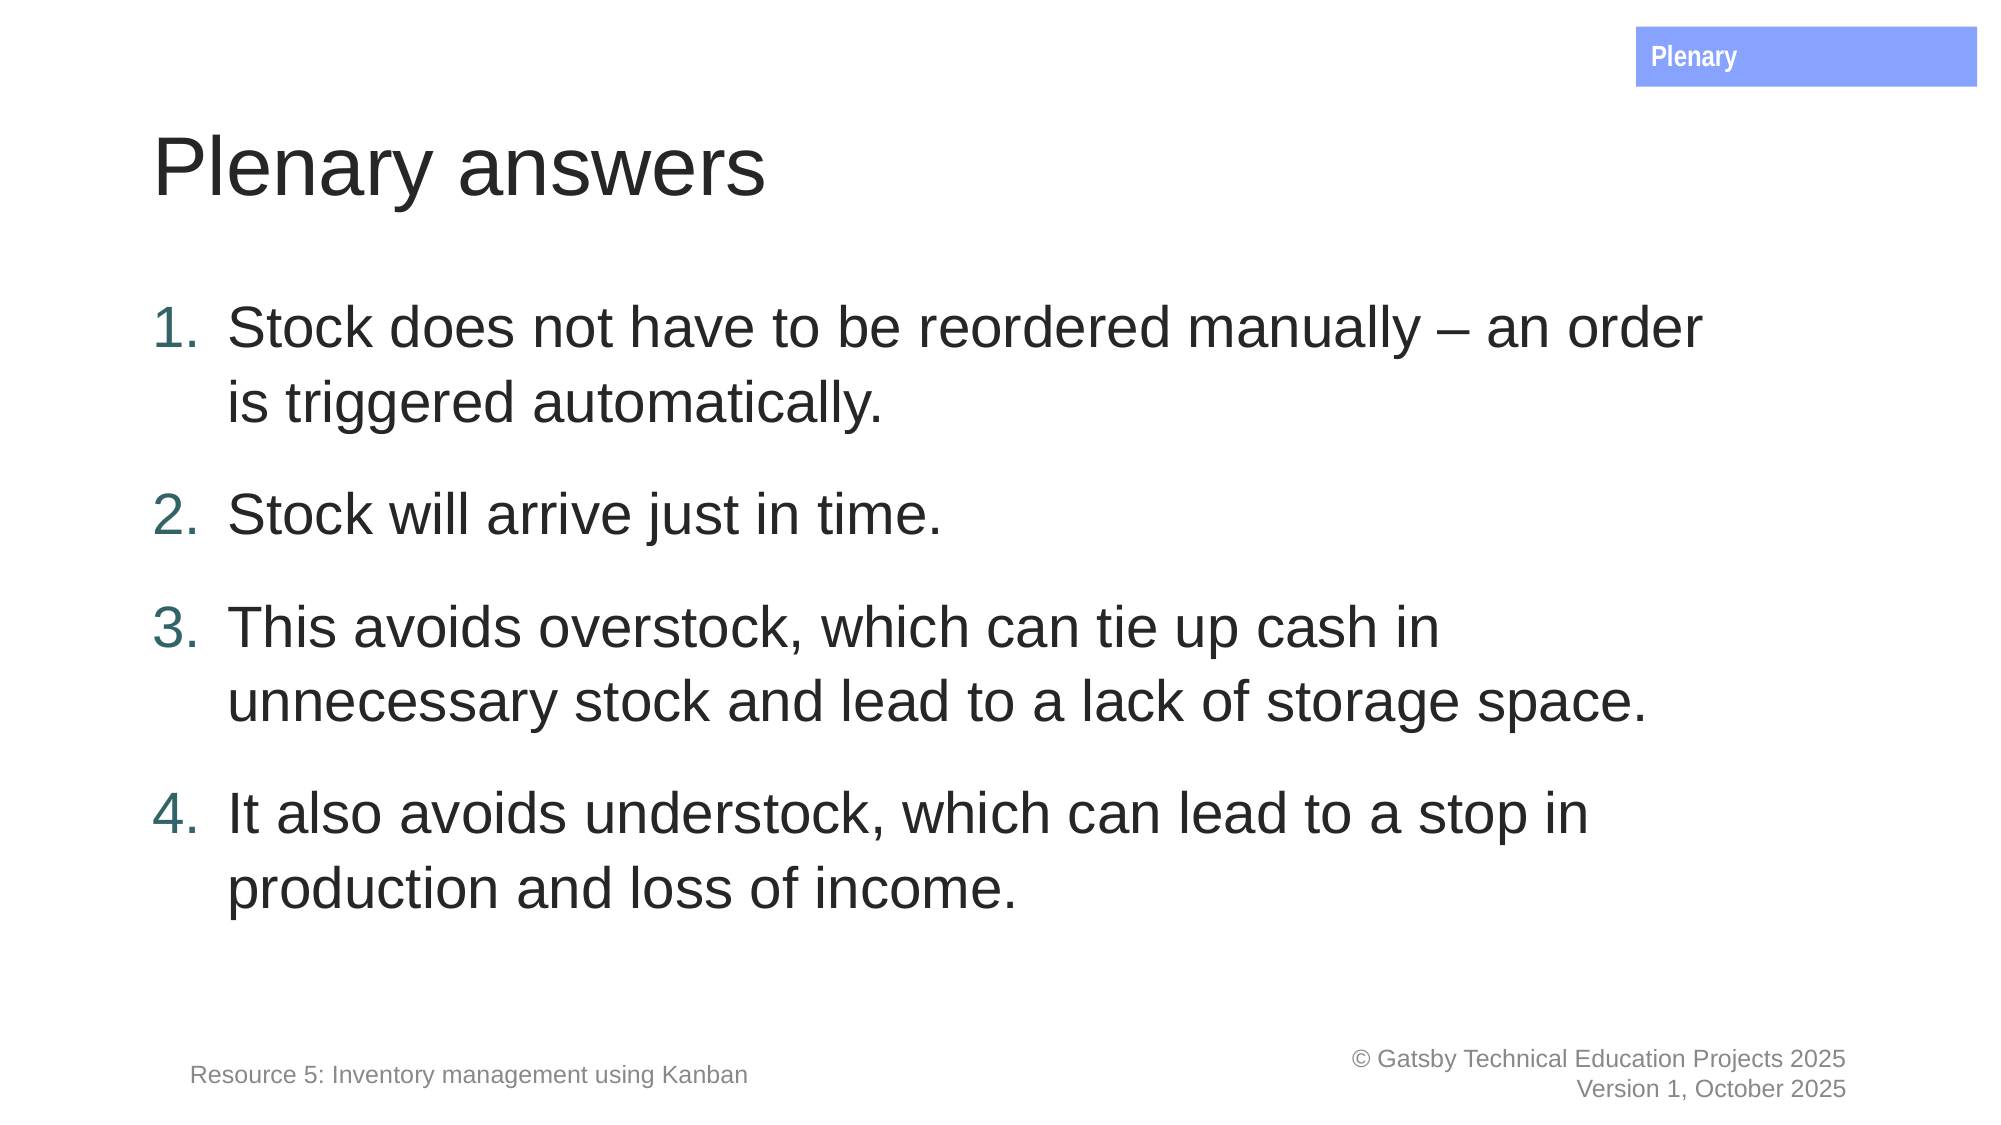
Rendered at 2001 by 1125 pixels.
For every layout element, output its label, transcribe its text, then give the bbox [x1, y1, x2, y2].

list Stock does not have to be reordered manually – an order is triggered automatically. Stock will arrive just in time. This avoids overstock, which can tie up cash in unnecessary stock and lead to a lack of storage space. It also avoids understock, which can lead to a stop in production and loss of income. [137, 277, 1779, 992]
list Resource 5: Inventory management using Kanban [137, 1042, 829, 1103]
title Plenary answers [137, 59, 1863, 278]
list Plenary [1636, 26, 1978, 87]
